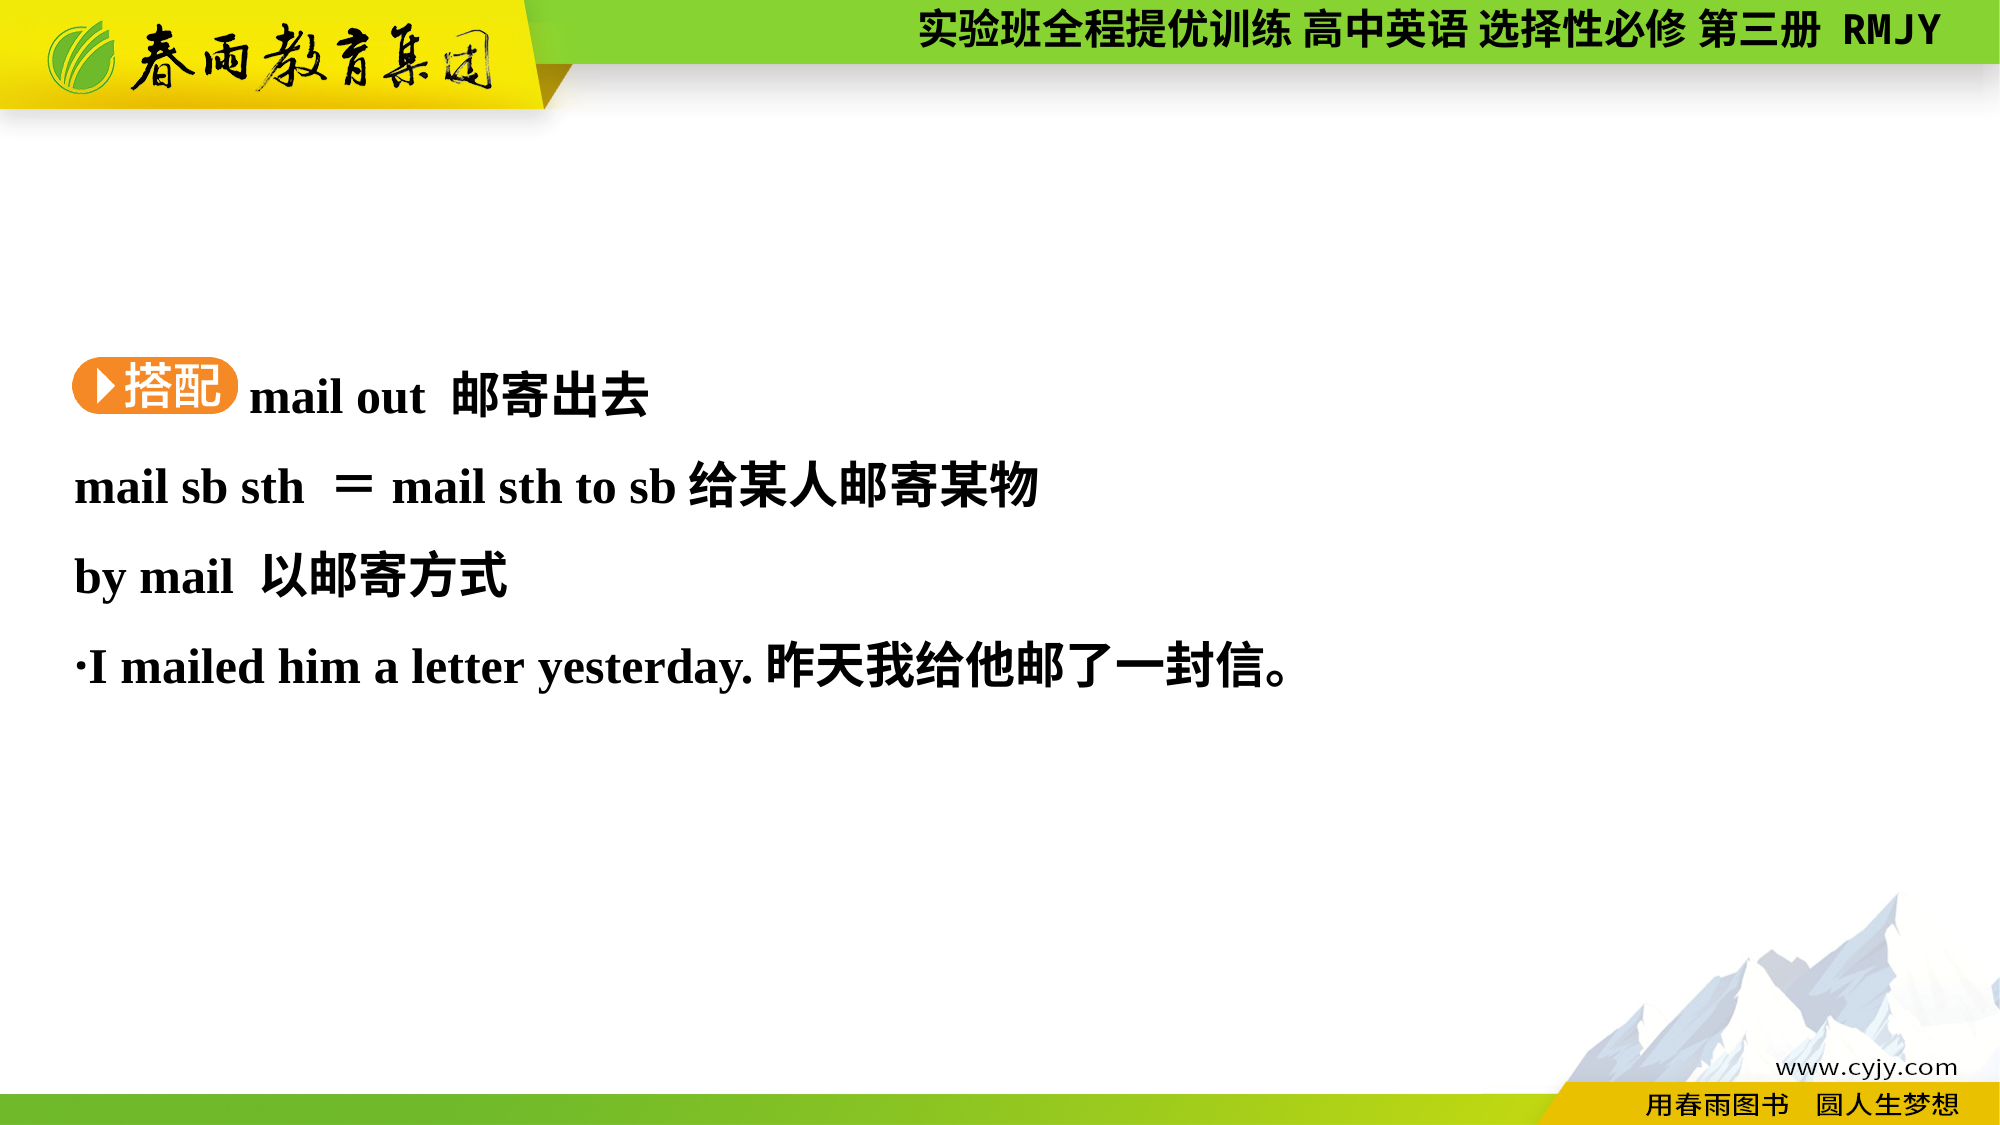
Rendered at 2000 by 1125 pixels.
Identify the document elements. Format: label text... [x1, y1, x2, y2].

picture [0, 0, 2000, 1125]
list mail out 邮寄出去 mail sb sth ＝mail sth to sb给某人邮寄某物 by mail 以邮寄方式 ·I mailed him a letter yesterday.昨天我给他邮了一封信。 [59, 326, 1944, 694]
